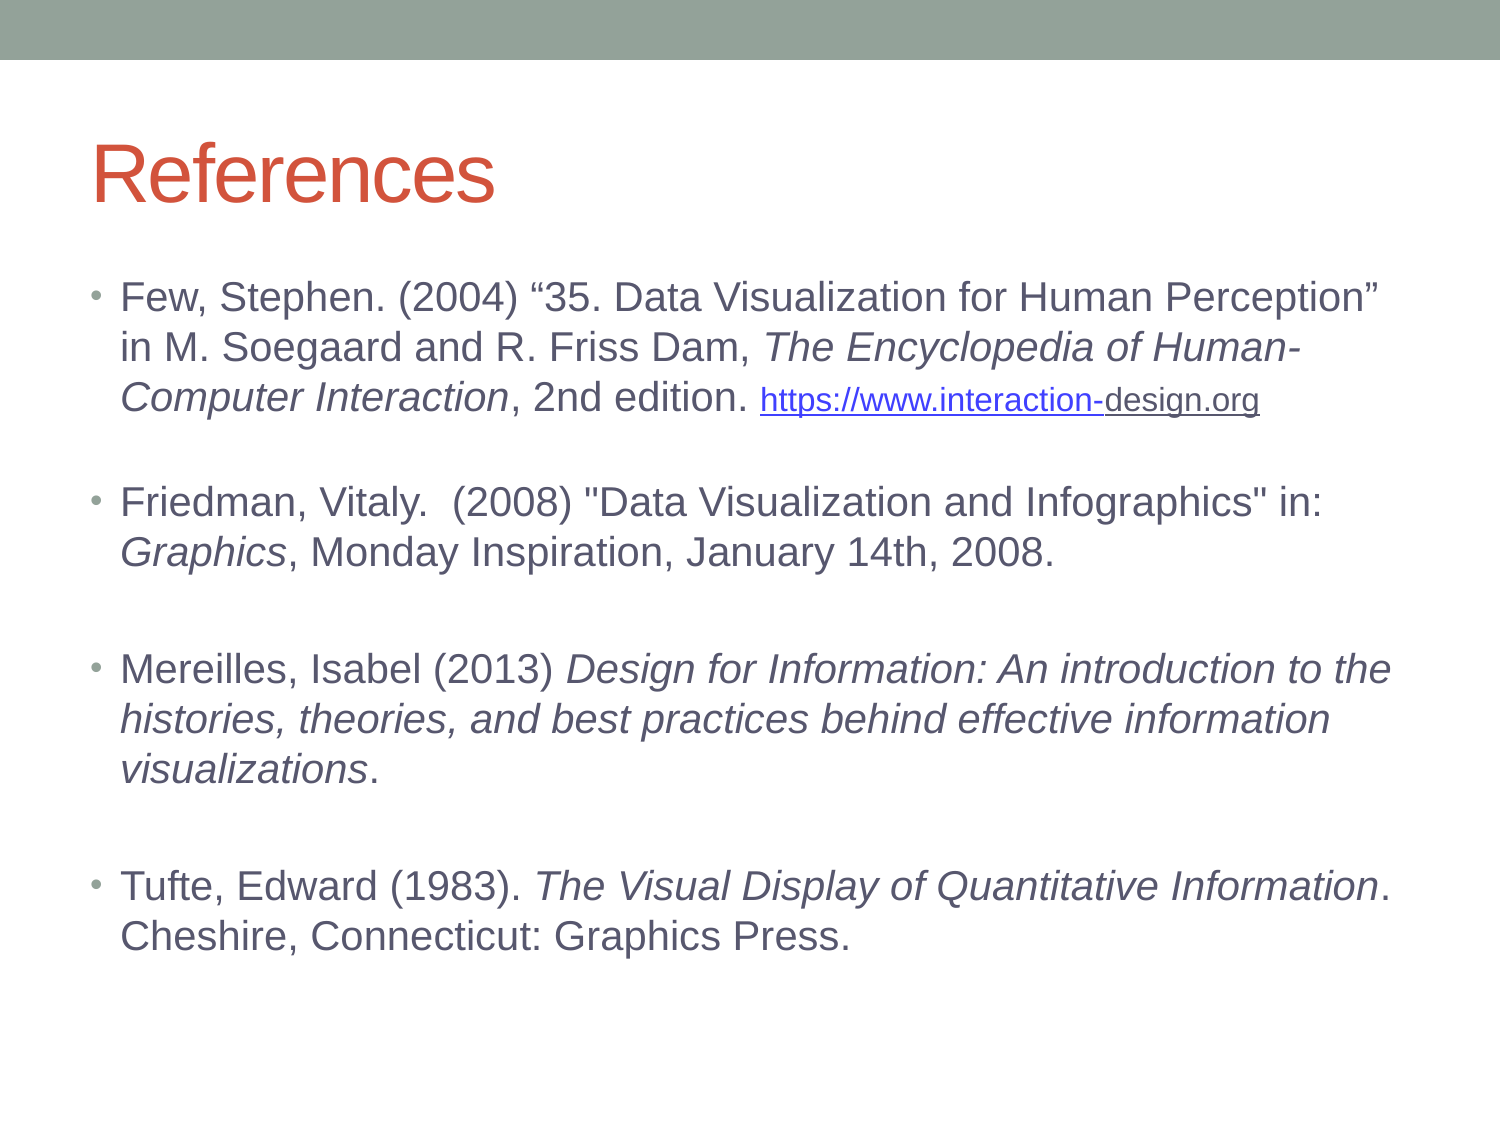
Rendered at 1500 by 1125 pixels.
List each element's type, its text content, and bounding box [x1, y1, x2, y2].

title References [75, 87, 1425, 250]
list Few, Stephen. (2004) “35. Data Visualization for Human Perception” in M. Soegaard and R. Friss Dam, The Encyclopedia of Human-Computer Interaction, 2nd edition. https://www.interaction-design.org Friedman, Vitaly. (2008) "Data Visualization and Infographics" in: Graphics, Monday Inspiration, January 14th, 2008. Mereilles, Isabel (2013) Design for Information: An introduction to the histories, theories, and best practices behind effective information visualizations. Tufte, Edward (1983). The Visual Display of Quantitative Information. Cheshire, Connecticut: Graphics Press. [75, 262, 1425, 1063]
